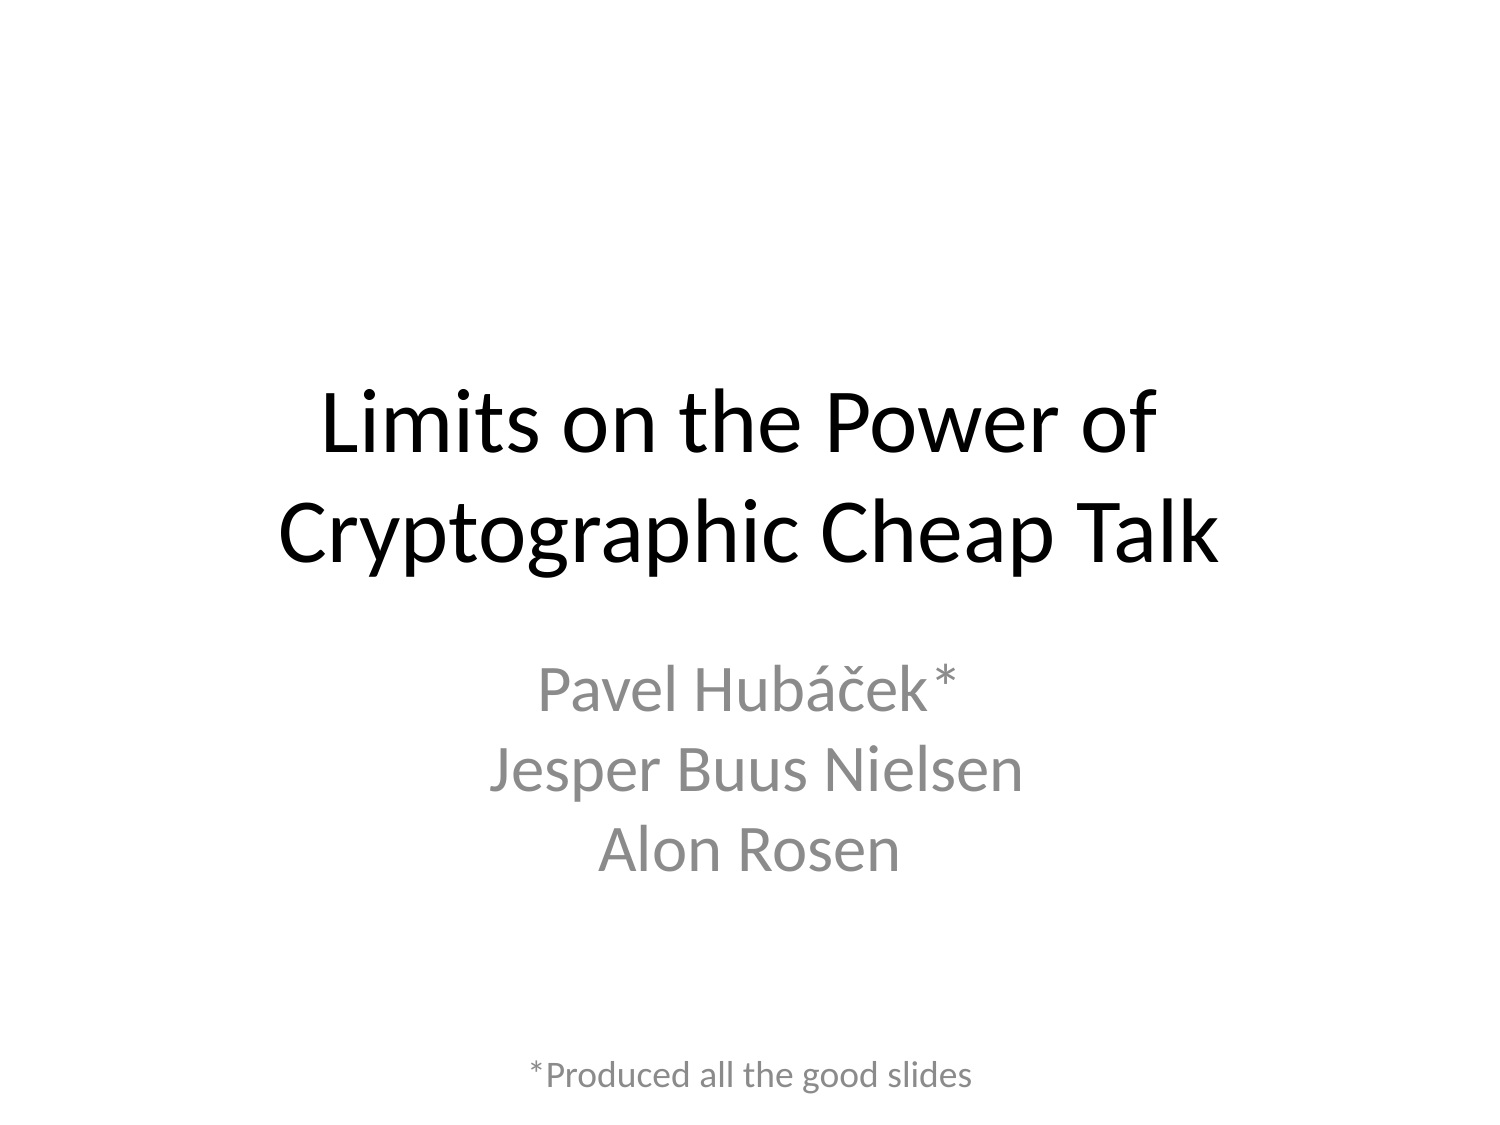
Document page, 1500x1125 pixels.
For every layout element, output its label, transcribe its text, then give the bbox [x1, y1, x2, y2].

title Limits on the Power of Cryptographic Cheap Talk [112, 349, 1388, 591]
subtitle Pavel Hubáček* Jesper Buus Nielsen Alon Rosen *Produced all the good slides [225, 637, 1275, 1125]
